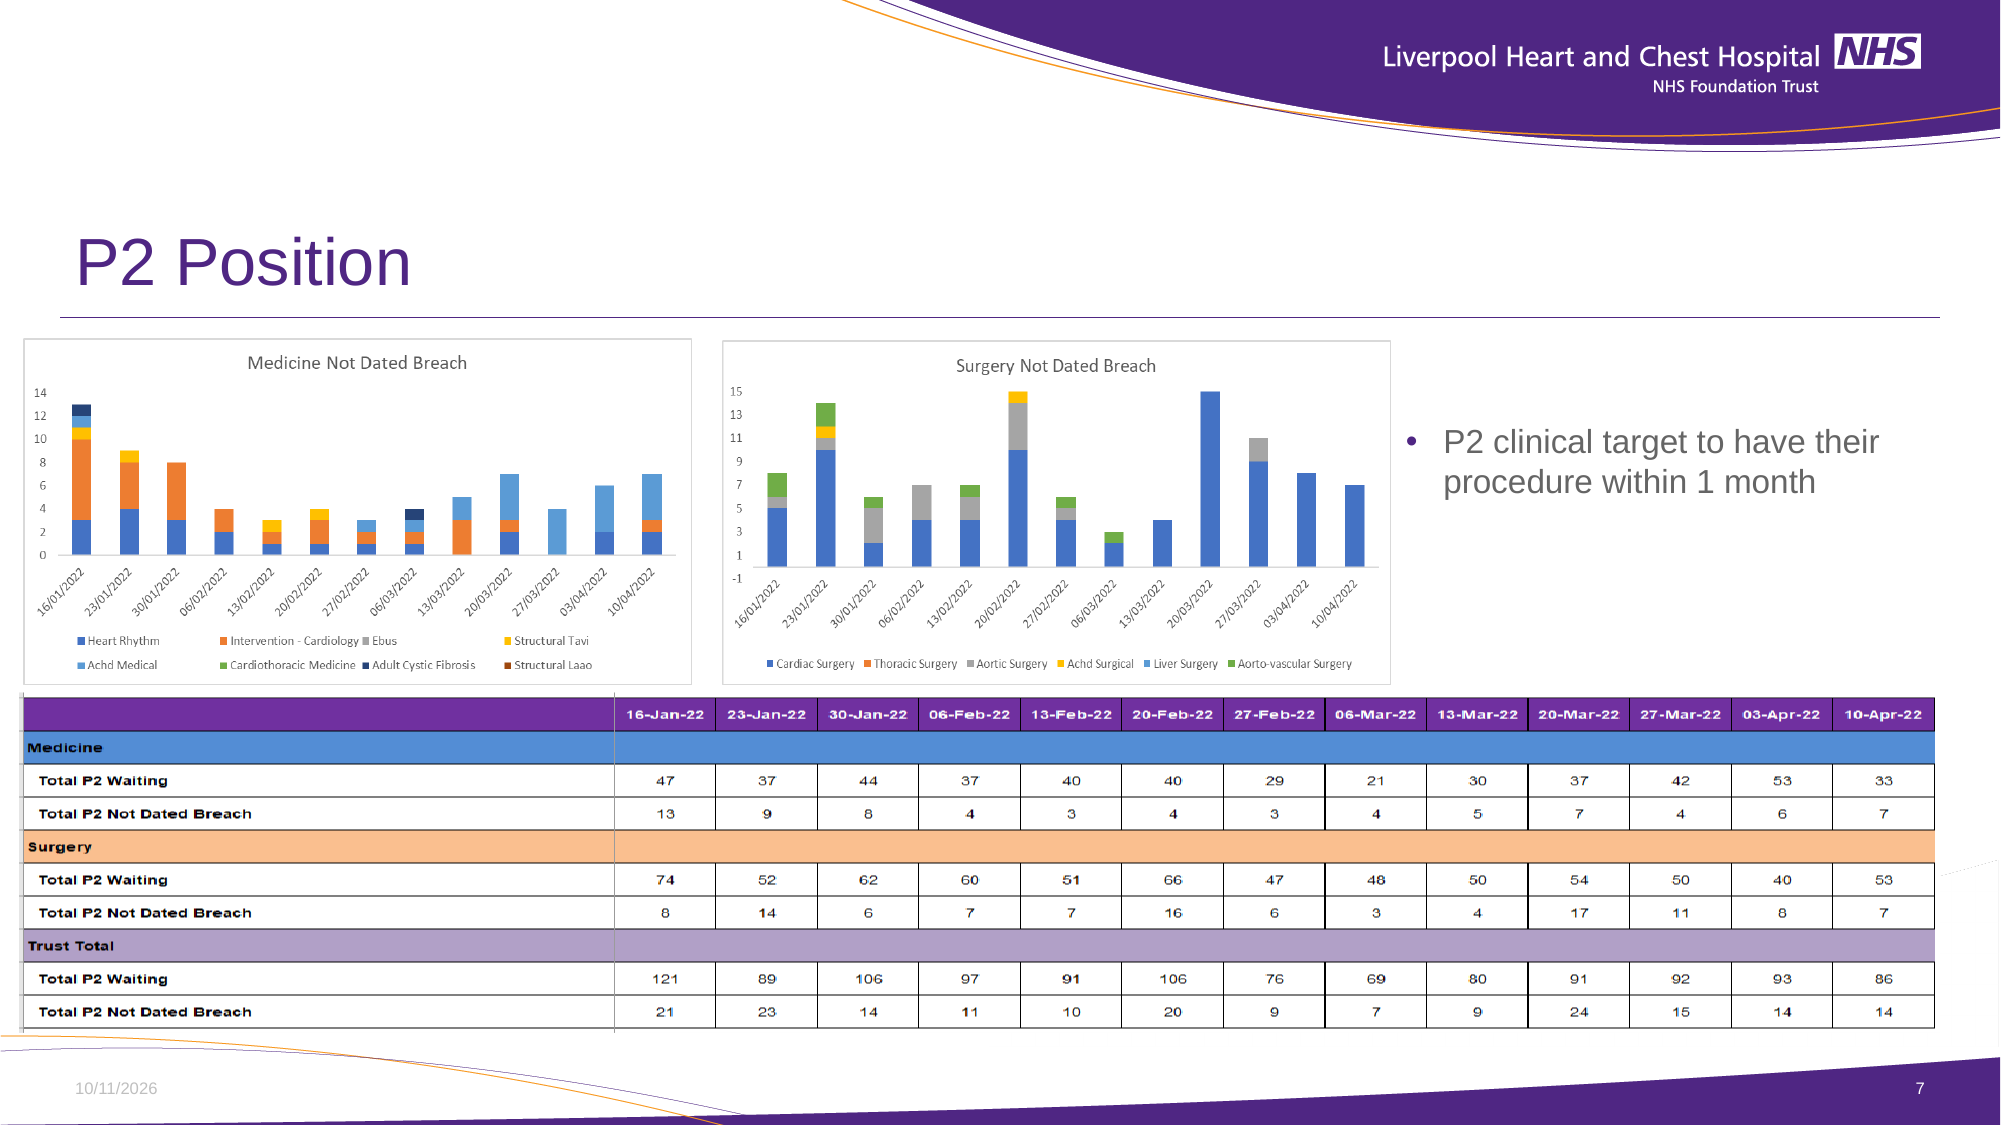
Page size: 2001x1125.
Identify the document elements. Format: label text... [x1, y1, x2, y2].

slide_number 7 [1489, 1058, 1940, 1118]
title P2 Position [60, 169, 1940, 308]
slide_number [60, 1058, 511, 1118]
picture [0, 0, 2001, 1125]
list P2 clinical target to have their procedure within 1 month [1391, 352, 1968, 634]
